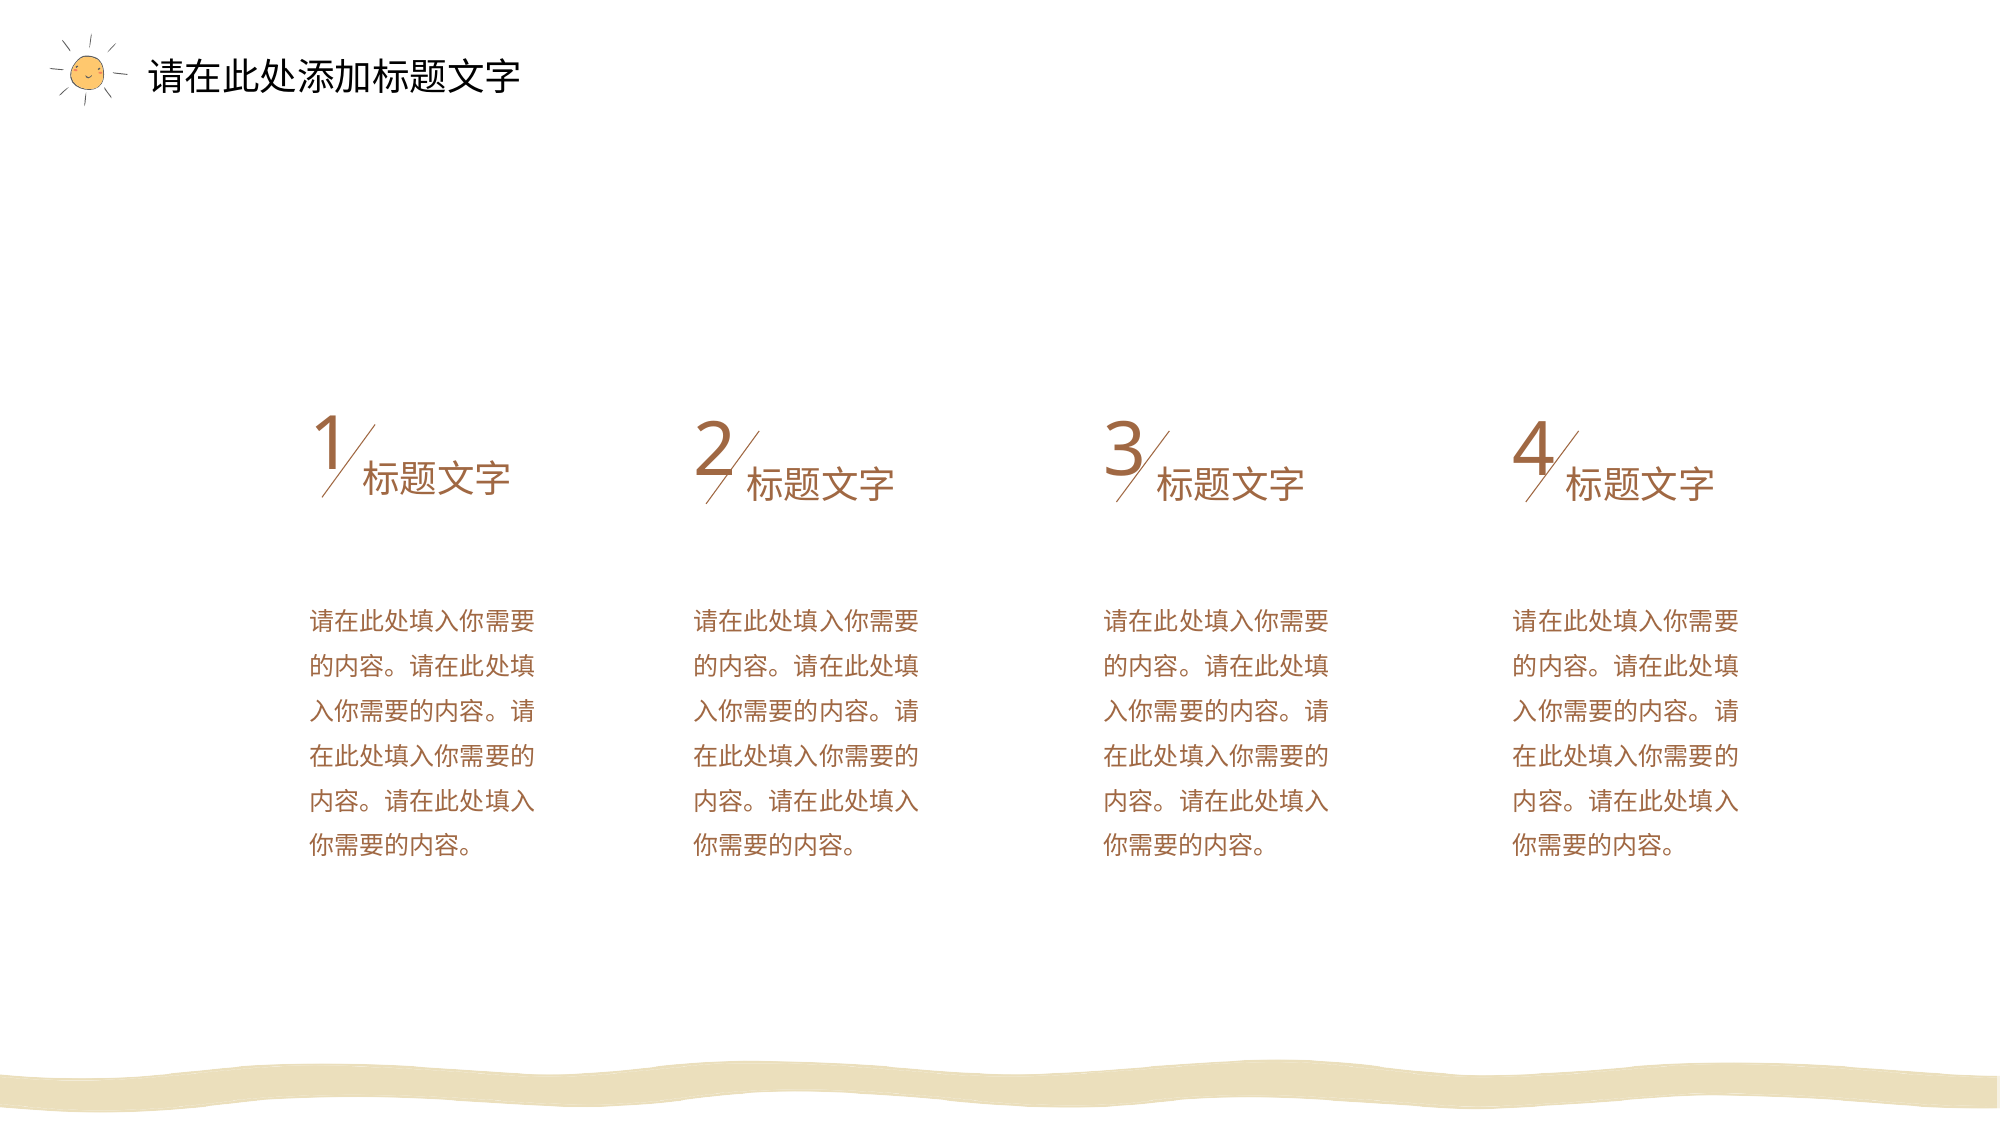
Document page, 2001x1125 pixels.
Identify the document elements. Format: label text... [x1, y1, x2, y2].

text_box 标题文字 [1551, 453, 1782, 514]
text_box 请在此处填入你需要的内容。请在此处填入你需要的内容。请在此处填入你需要的内容。请在此处填入你需要的内容。 [294, 583, 551, 868]
text_box 1 [294, 386, 346, 492]
picture [49, 33, 128, 107]
text_box 请在此处填入你需要的内容。请在此处填入你需要的内容。请在此处填入你需要的内容。请在此处填入你需要的内容。 [678, 583, 935, 868]
text_box 3 [1088, 393, 1140, 499]
text_box 标题文字 [1141, 453, 1373, 514]
text_box 请在此处填入你需要的内容。请在此处填入你需要的内容。请在此处填入你需要的内容。请在此处填入你需要的内容。 [1498, 583, 1755, 868]
text_box 标题文字 [347, 447, 578, 507]
text_box 请在此处填入你需要的内容。请在此处填入你需要的内容。请在此处填入你需要的内容。请在此处填入你需要的内容。 [1088, 583, 1345, 868]
picture [0, 1049, 2000, 1125]
text_box 请在此处添加标题文字 [128, 45, 552, 106]
text_box 标题文字 [731, 453, 963, 514]
text_box 2 [678, 393, 730, 499]
text_box 4 [1498, 393, 1549, 499]
